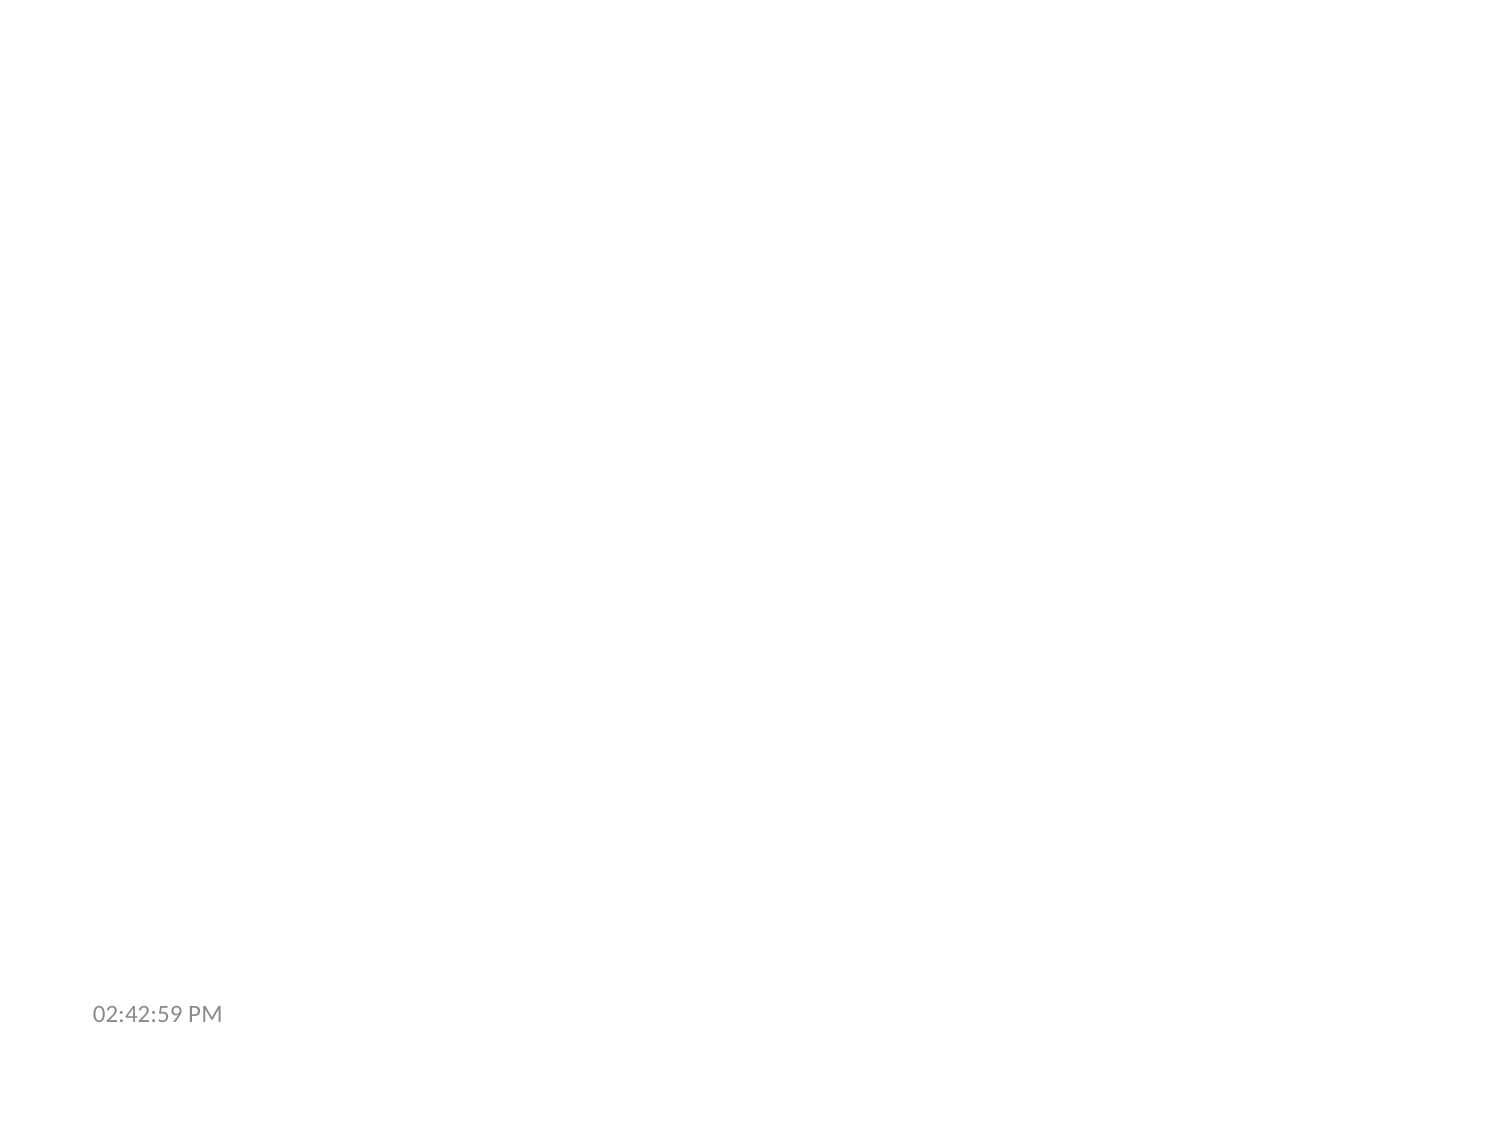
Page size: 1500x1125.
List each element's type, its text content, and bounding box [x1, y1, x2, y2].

text_box 3:35:09 PM [77, 982, 428, 1043]
